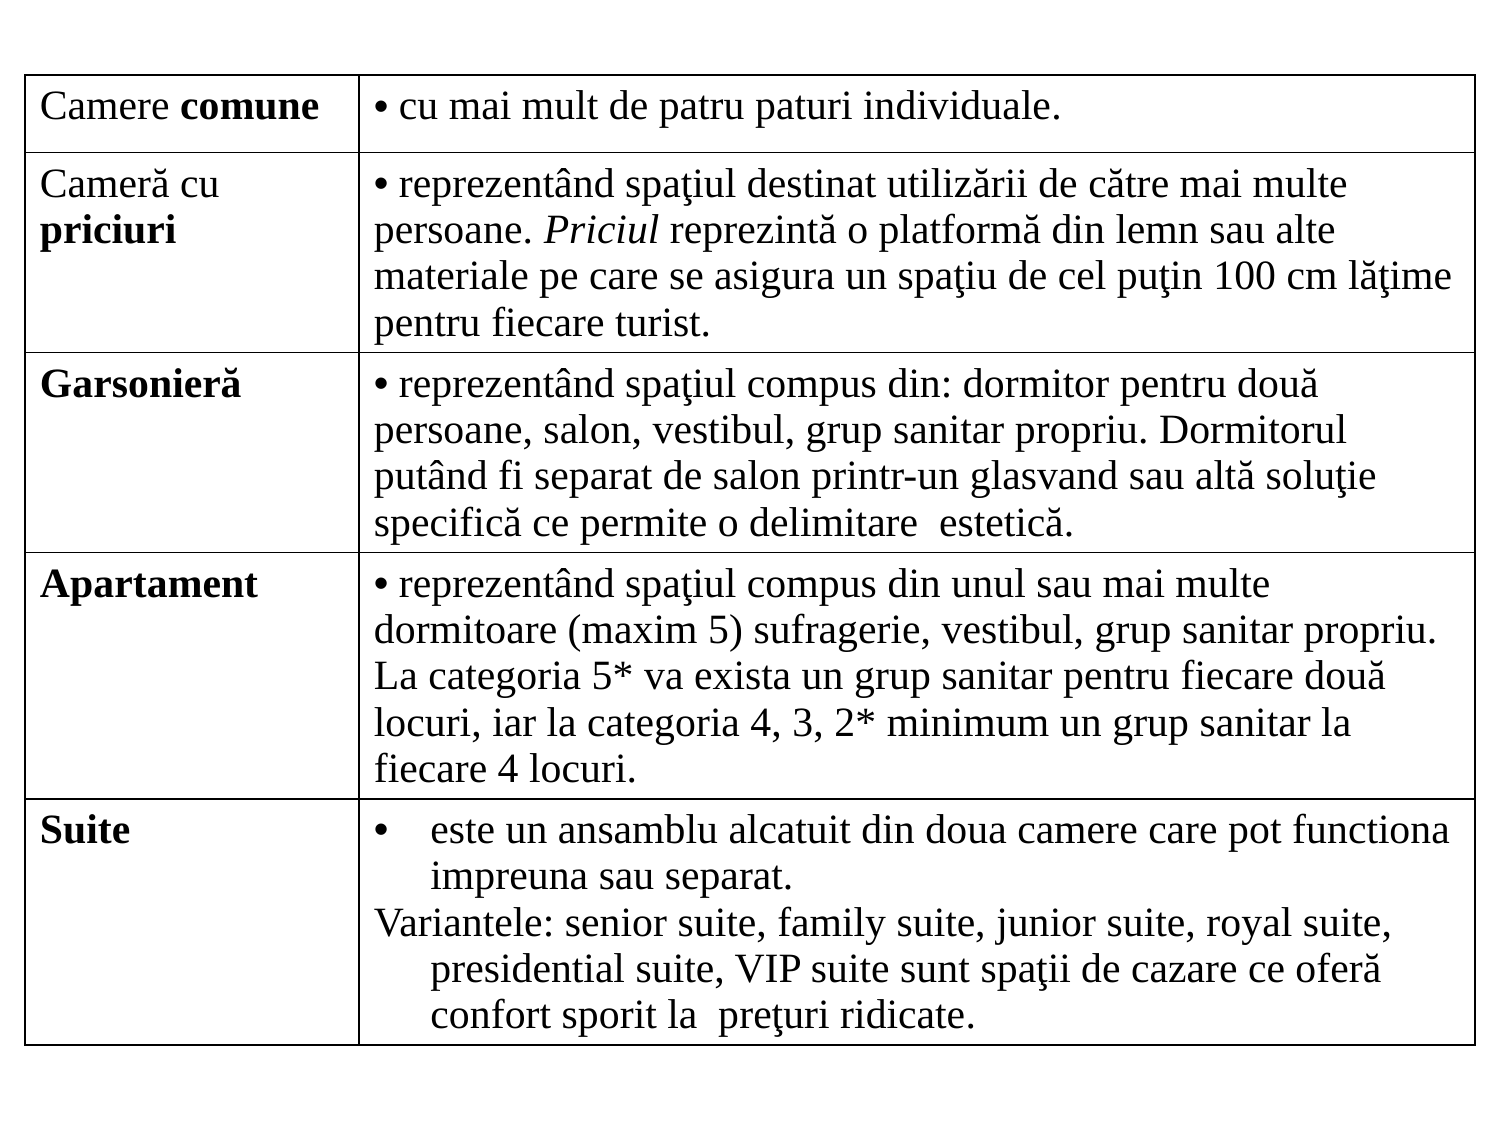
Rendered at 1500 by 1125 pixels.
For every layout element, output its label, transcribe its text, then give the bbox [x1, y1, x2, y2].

table_cell reprezentând spaţiul compus din: dormitor pentru două persoane, salon, vestibul, grup sanitar propriu. Dormitorul putând fi separat de salon printr-un glasvand sau altă soluţie specifică ce permite o delimitare estetică. [360, 353, 1474, 552]
table_cell reprezentând spaţiul destinat utilizării de către mai multe persoane. Priciul reprezintă o platformă din lemn sau alte materiale pe care se asigura un spaţiu de cel puţin 100 cm lăţime pentru fiecare turist. [360, 153, 1474, 352]
table_cell Apartament [26, 553, 358, 798]
table_cell reprezentând spaţiul compus din unul sau mai multe dormitoare (maxim 5) sufragerie, vestibul, grup sanitar propriu. La categoria 5* va exista un grup sanitar pentru fiecare două locuri, iar la categoria 4, 3, 2* minimum un grup sanitar la fiecare 4 locuri. [360, 553, 1474, 798]
table_header cu mai mult de patru paturi individuale. [360, 76, 1474, 152]
table_cell este un ansamblu alcatuit din doua camere care pot functiona impreuna sau separat. Variantele: senior suite, family suite, junior suite, royal suite, presidential suite, VIP suite sunt spaţii de cazare ce oferă confort sporit la preţuri ridicate. [360, 800, 1474, 1044]
table_header Camere comune [26, 76, 358, 152]
table_cell Garsonieră [26, 353, 358, 552]
table_cell Cameră cu priciuri [26, 153, 358, 352]
table_cell Suite [26, 800, 358, 1044]
